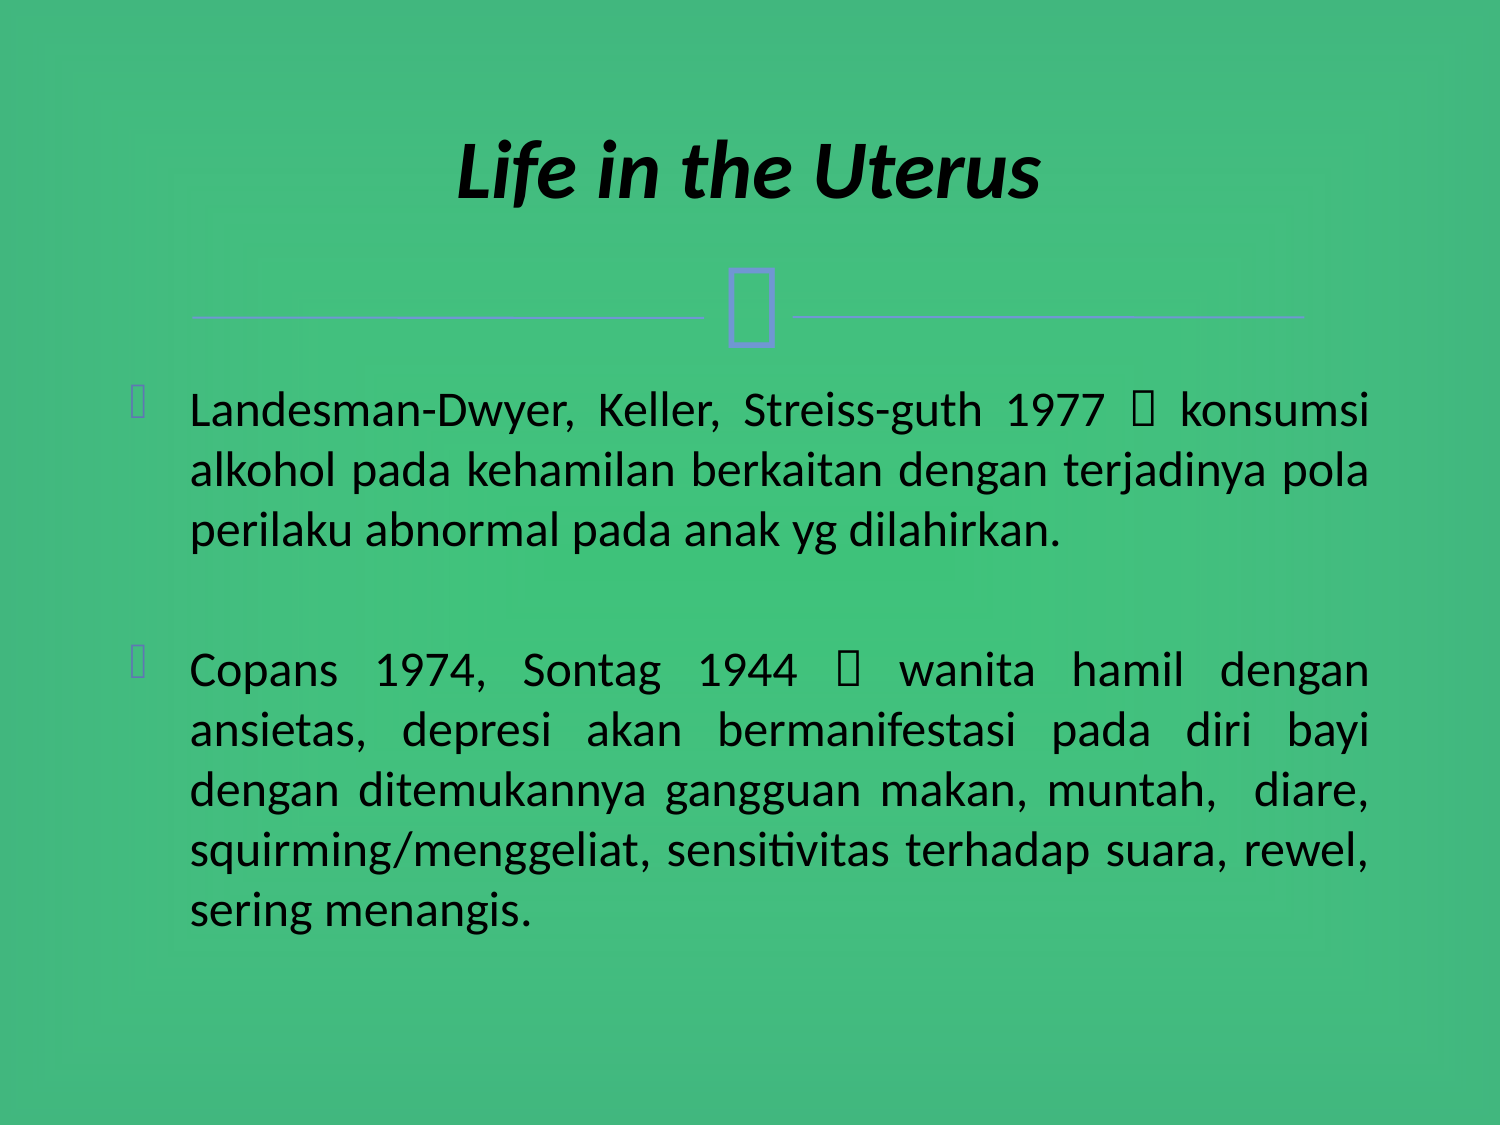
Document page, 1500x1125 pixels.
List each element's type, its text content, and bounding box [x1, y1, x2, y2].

list Landesman-Dwyer, Keller, Streiss-guth 1977  konsumsi alkohol pada kehamilan berkaitan dengan terjadinya pola perilaku abnormal pada anak yg dilahirkan. Copans 1974, Sontag 1944  wanita hamil dengan ansietas, depresi akan bermanifestasi pada diri bayi dengan ditemukannya gangguan makan, muntah, diare, squirming/menggeliat, sensitivitas terhadap suara, rewel, sering menangis. [114, 368, 1386, 1005]
title Life in the Uterus [112, 93, 1386, 238]
